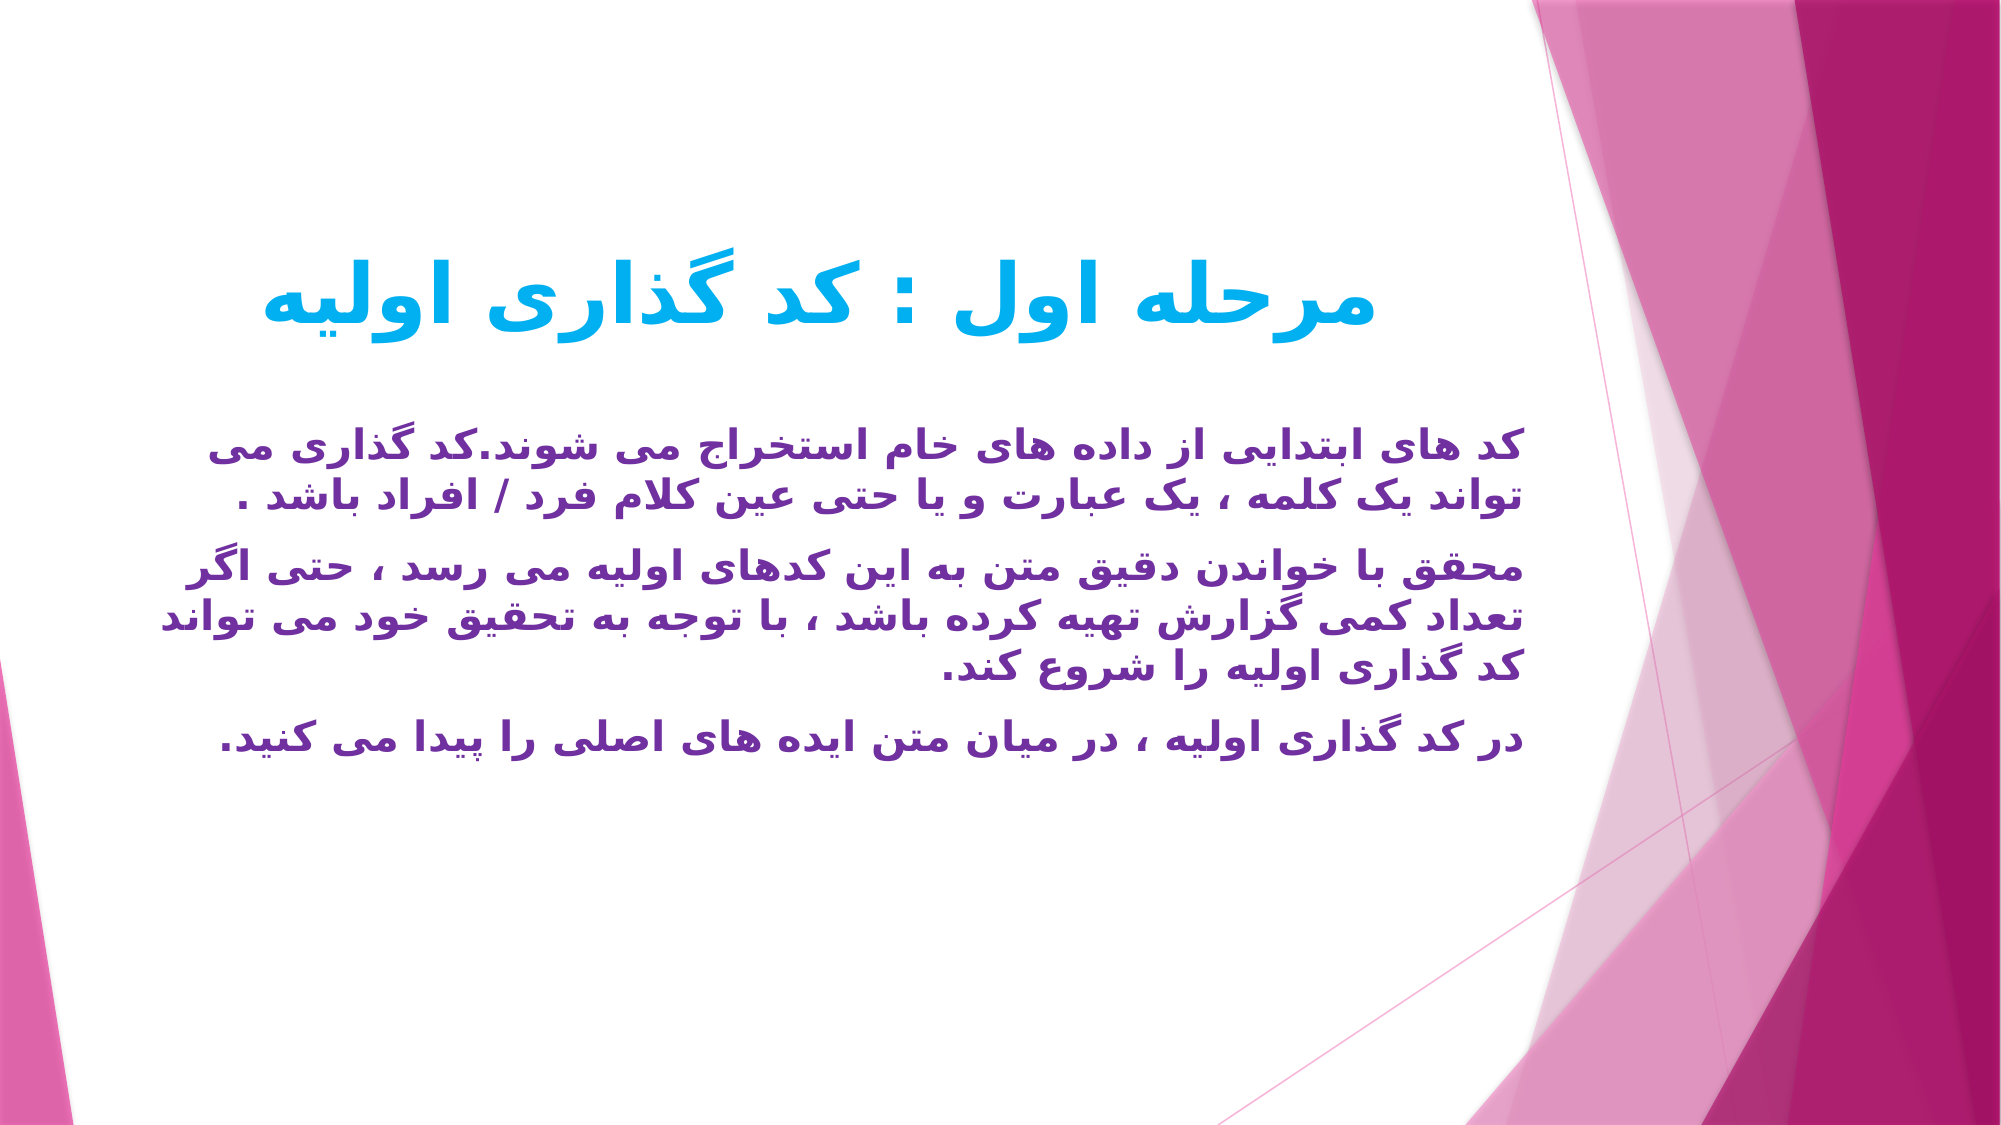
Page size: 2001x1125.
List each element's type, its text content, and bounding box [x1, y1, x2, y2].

title مرحله اول : کد گذاری اولیه [130, 186, 1541, 349]
list کد های ابتدایی از داده های خام استخراج می شوند.کد گذاری می تواند یک کلمه ، یک عبارت و یا حتی عین کلام فرد / افراد باشد . محقق با خواندن دقیق متن به این کدهای اولیه می رسد ، حتی اگر تعداد کمی گزارش تهیه کرده باشد ، با توجه به تحقیق خود می تواند کد گذاری اولیه را شروع کند. در کد گذاری اولیه ، در میان متن ایده های اصلی را پیدا می کنید. [130, 410, 1541, 937]
